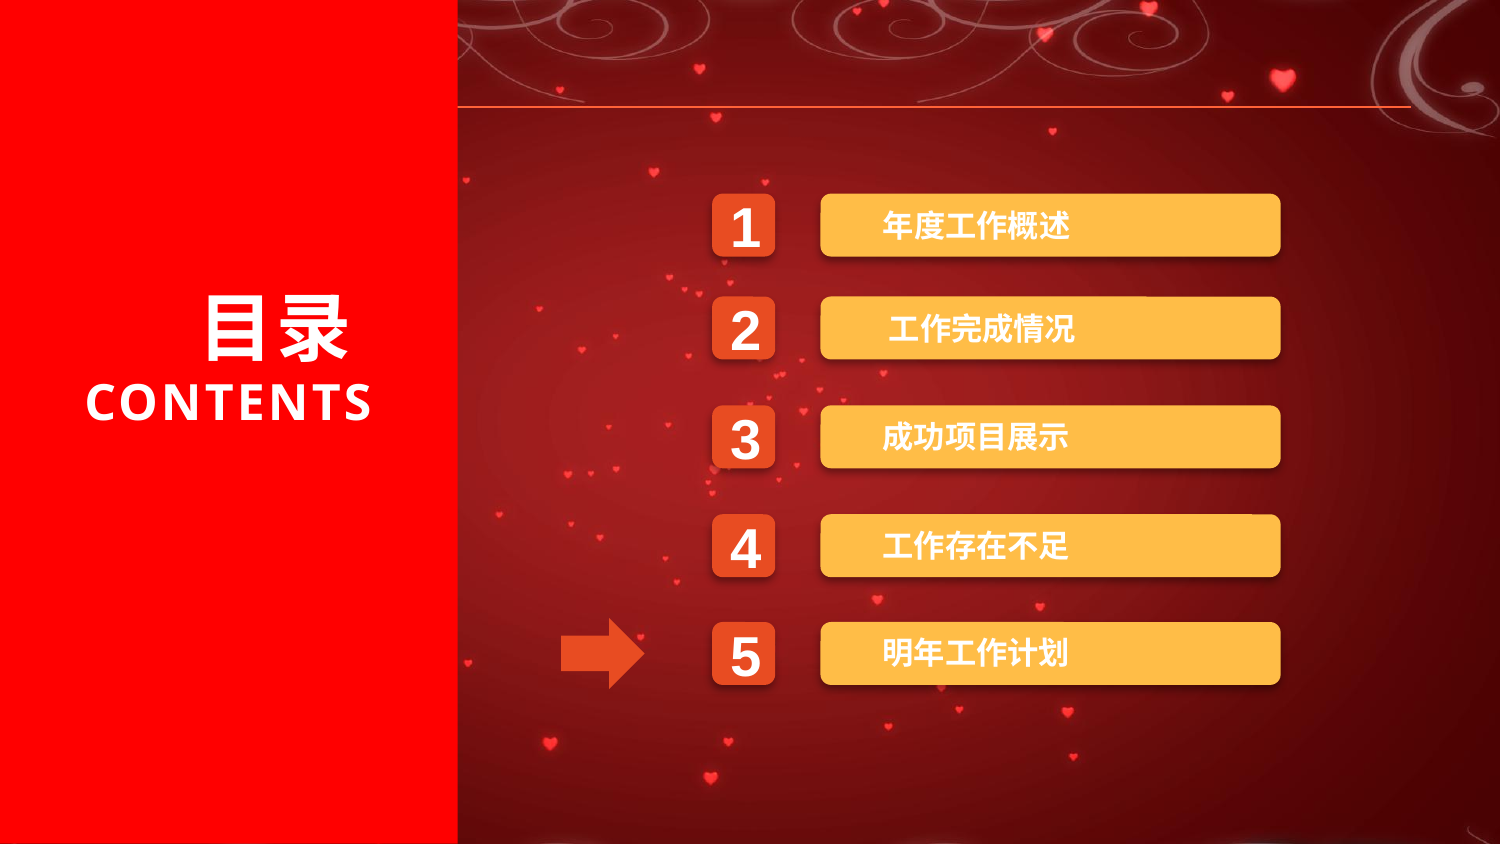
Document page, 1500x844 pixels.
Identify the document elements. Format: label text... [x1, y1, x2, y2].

text_box [558, 616, 647, 691]
text_box 1 [709, 191, 778, 259]
text_box 目录 CONTENTS [41, 273, 387, 438]
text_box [820, 296, 1281, 360]
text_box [820, 513, 1281, 578]
text_box 2 [709, 294, 778, 362]
text_box [0, 0, 460, 844]
text_box 4 [709, 512, 778, 580]
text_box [820, 405, 1281, 469]
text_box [820, 621, 1281, 686]
text_box 5 [709, 619, 778, 688]
text_box 3 [709, 403, 778, 471]
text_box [820, 193, 1281, 257]
picture [460, 0, 1500, 844]
